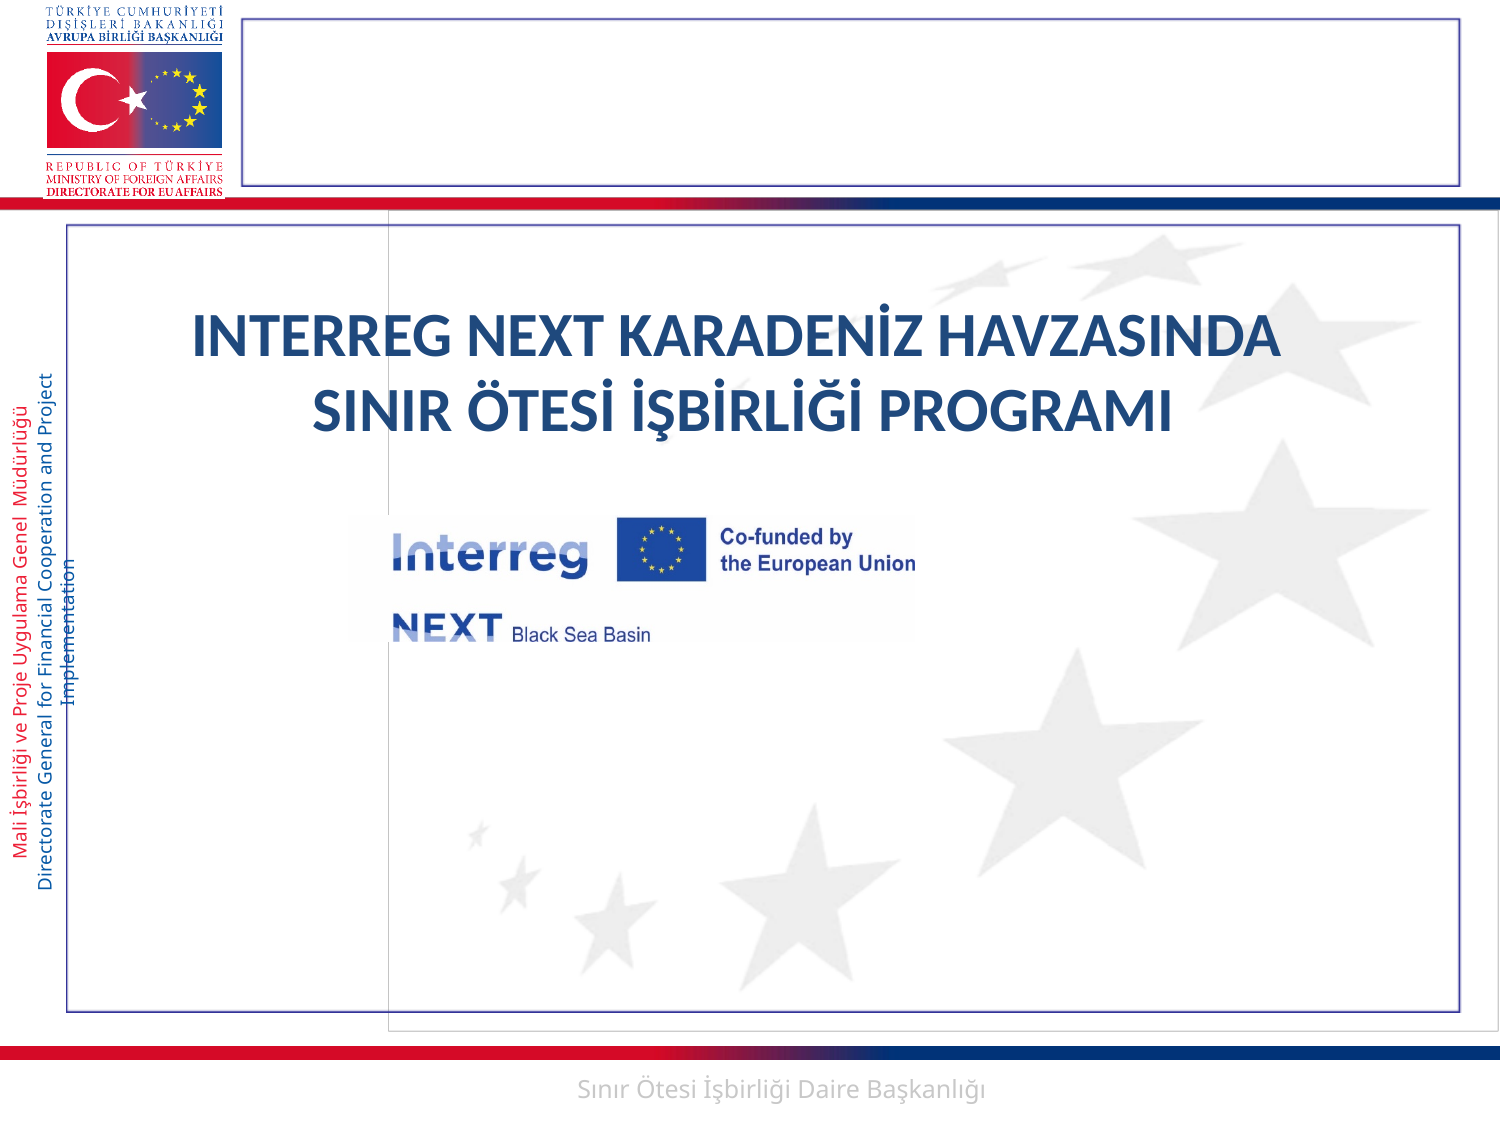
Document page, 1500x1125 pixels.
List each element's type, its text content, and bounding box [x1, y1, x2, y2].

picture [66, 651, 70, 661]
picture [0, 2, 1500, 1033]
footer Sınır Ötesi İşbirliği Daire Başkanlığı [537, 1070, 1034, 1108]
picture [66, 598, 70, 609]
picture [66, 622, 70, 632]
picture [0, 1046, 1500, 1060]
picture [348, 514, 916, 643]
picture [240, 17, 1462, 187]
text_box INTERREG NEXT KARADENİZ HAVZASINDA SINIR ÖTESİ İŞBİRLİĞİ PROGRAMI [70, 250, 1419, 986]
